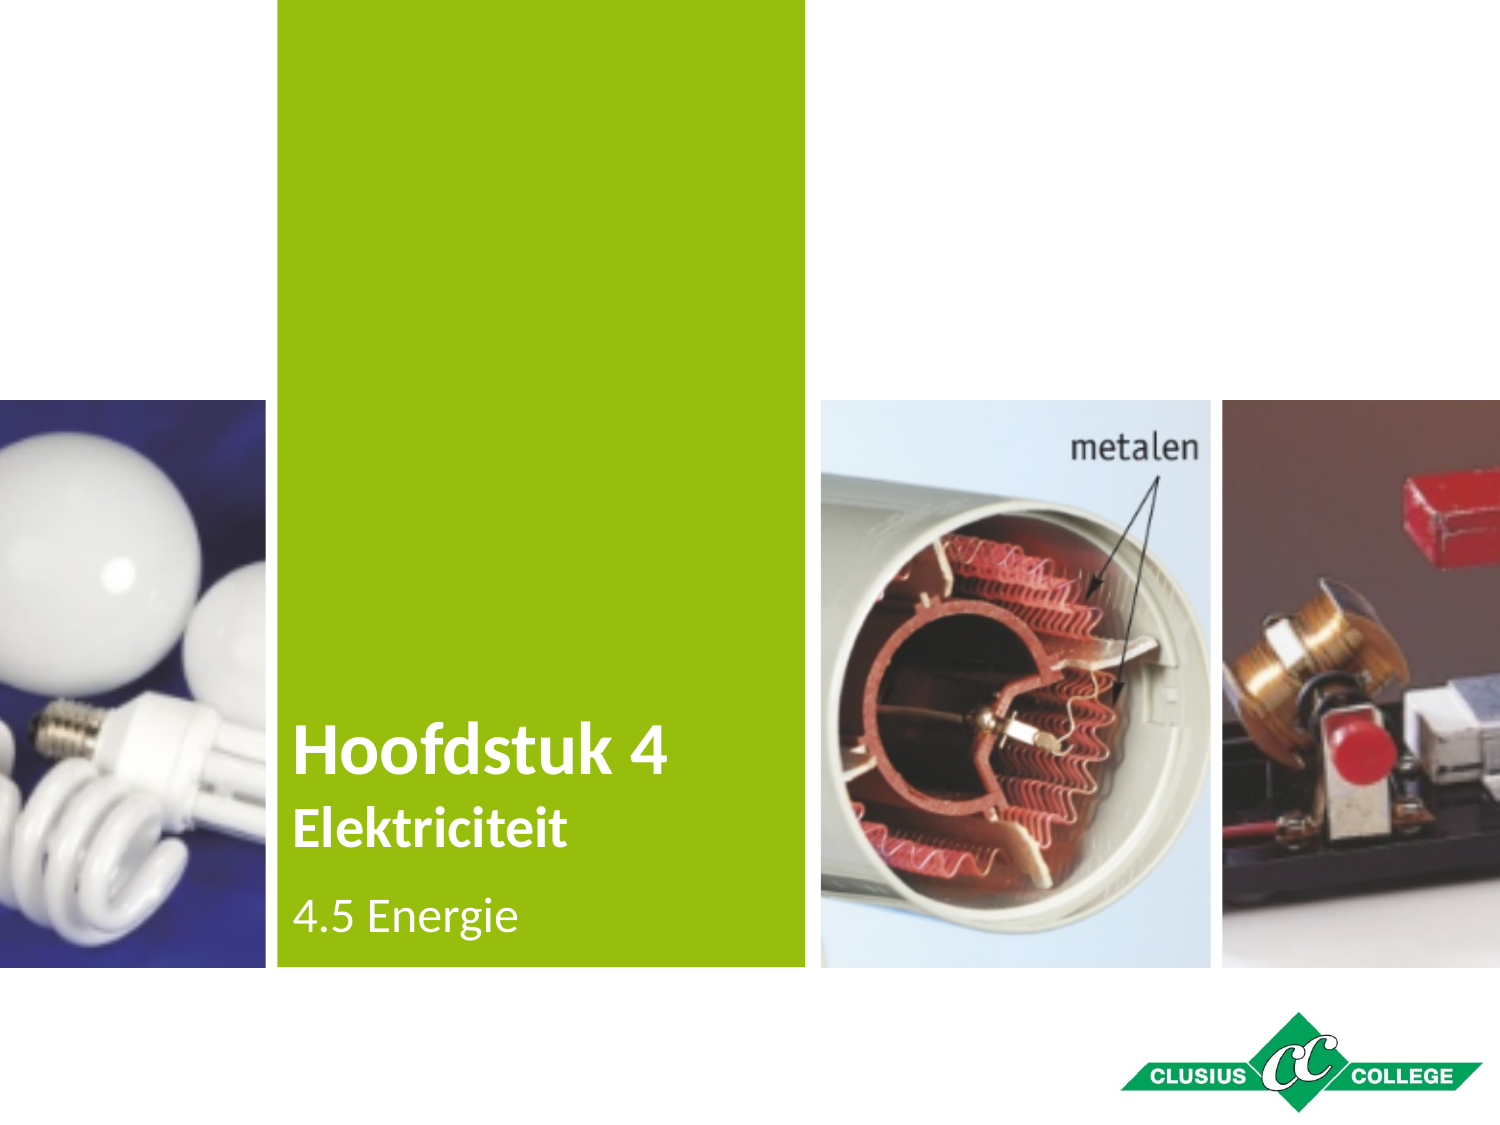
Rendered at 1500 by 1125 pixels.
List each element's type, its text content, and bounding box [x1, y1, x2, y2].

picture [1222, 399, 1500, 968]
picture [1103, 999, 1500, 1125]
picture [820, 399, 1211, 968]
subtitle 4.5 Energie [277, 874, 815, 965]
title Hoofdstuk 4 Elektriciteit [277, 683, 806, 874]
text_box [275, 0, 807, 969]
picture [0, 399, 266, 968]
